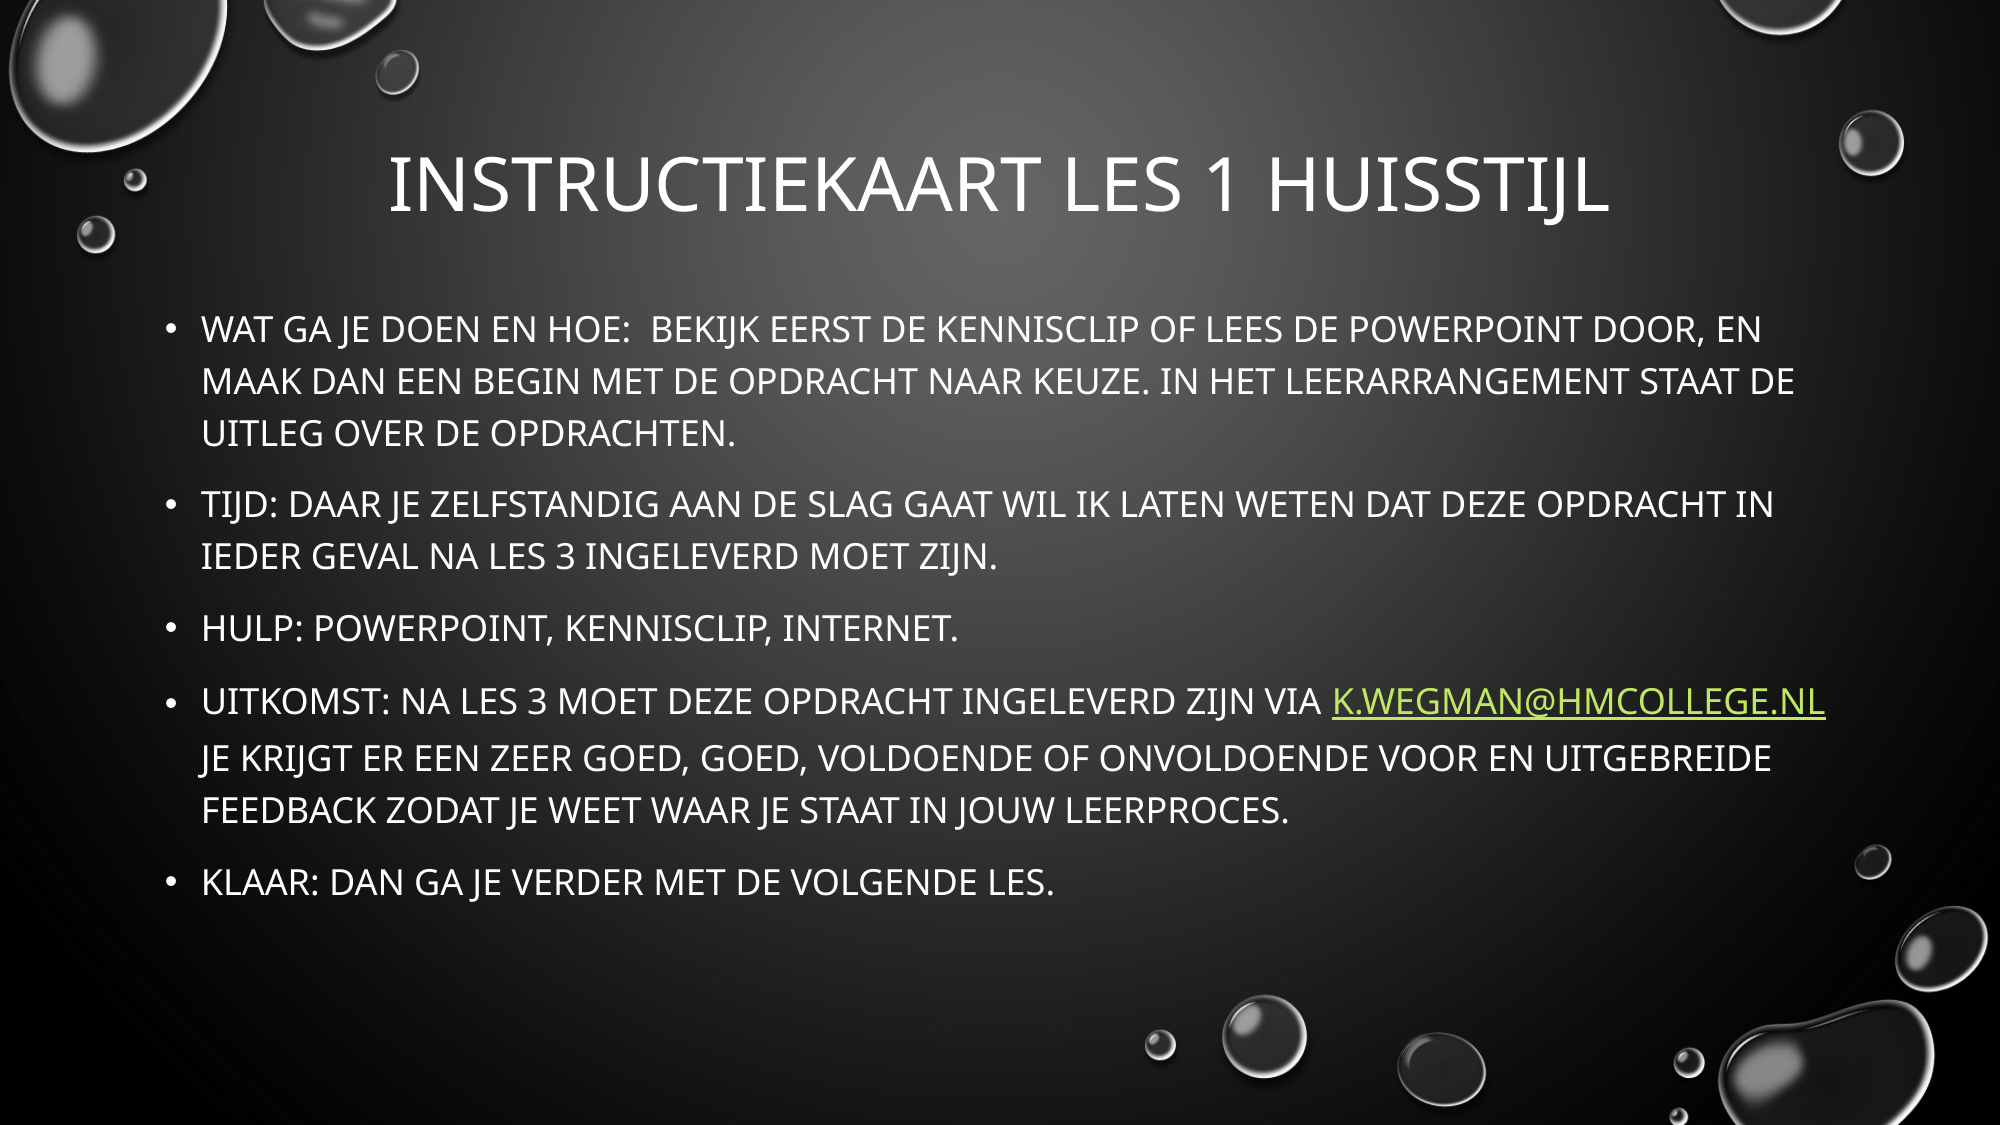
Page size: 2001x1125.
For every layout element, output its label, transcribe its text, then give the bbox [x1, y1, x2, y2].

list Wat ga je doen En hoe: Bekijk eerst de kennisclip of lees de PowerPoint door, En maak dan een begin met de opdracht naar keuze. In het leerarrangement staat de uitleg over de opdrachten. Tijd: daar je zelfstandig aan de slag gaat wil ik laten weten dat deze opdracht in ieder geval na les 3 ingeleverd moet zijn. Hulp: powerpoint, kennisclip, internet. uitkomst: na les 3 moet deze opdracht ingeleverd zijn via k.wegman@hmcollege.nl je krijgt er een zeer goed, goed, voldoende of onvoldoende voor en uitgebreide feedback Zodat je weet waar je staat in jouw leerproces. Klaar: dan ga je verder met de volgende les. [149, 290, 1850, 950]
picture [0, 0, 2000, 1125]
title Instructiekaart les 1 huisstijl [149, 101, 1851, 364]
